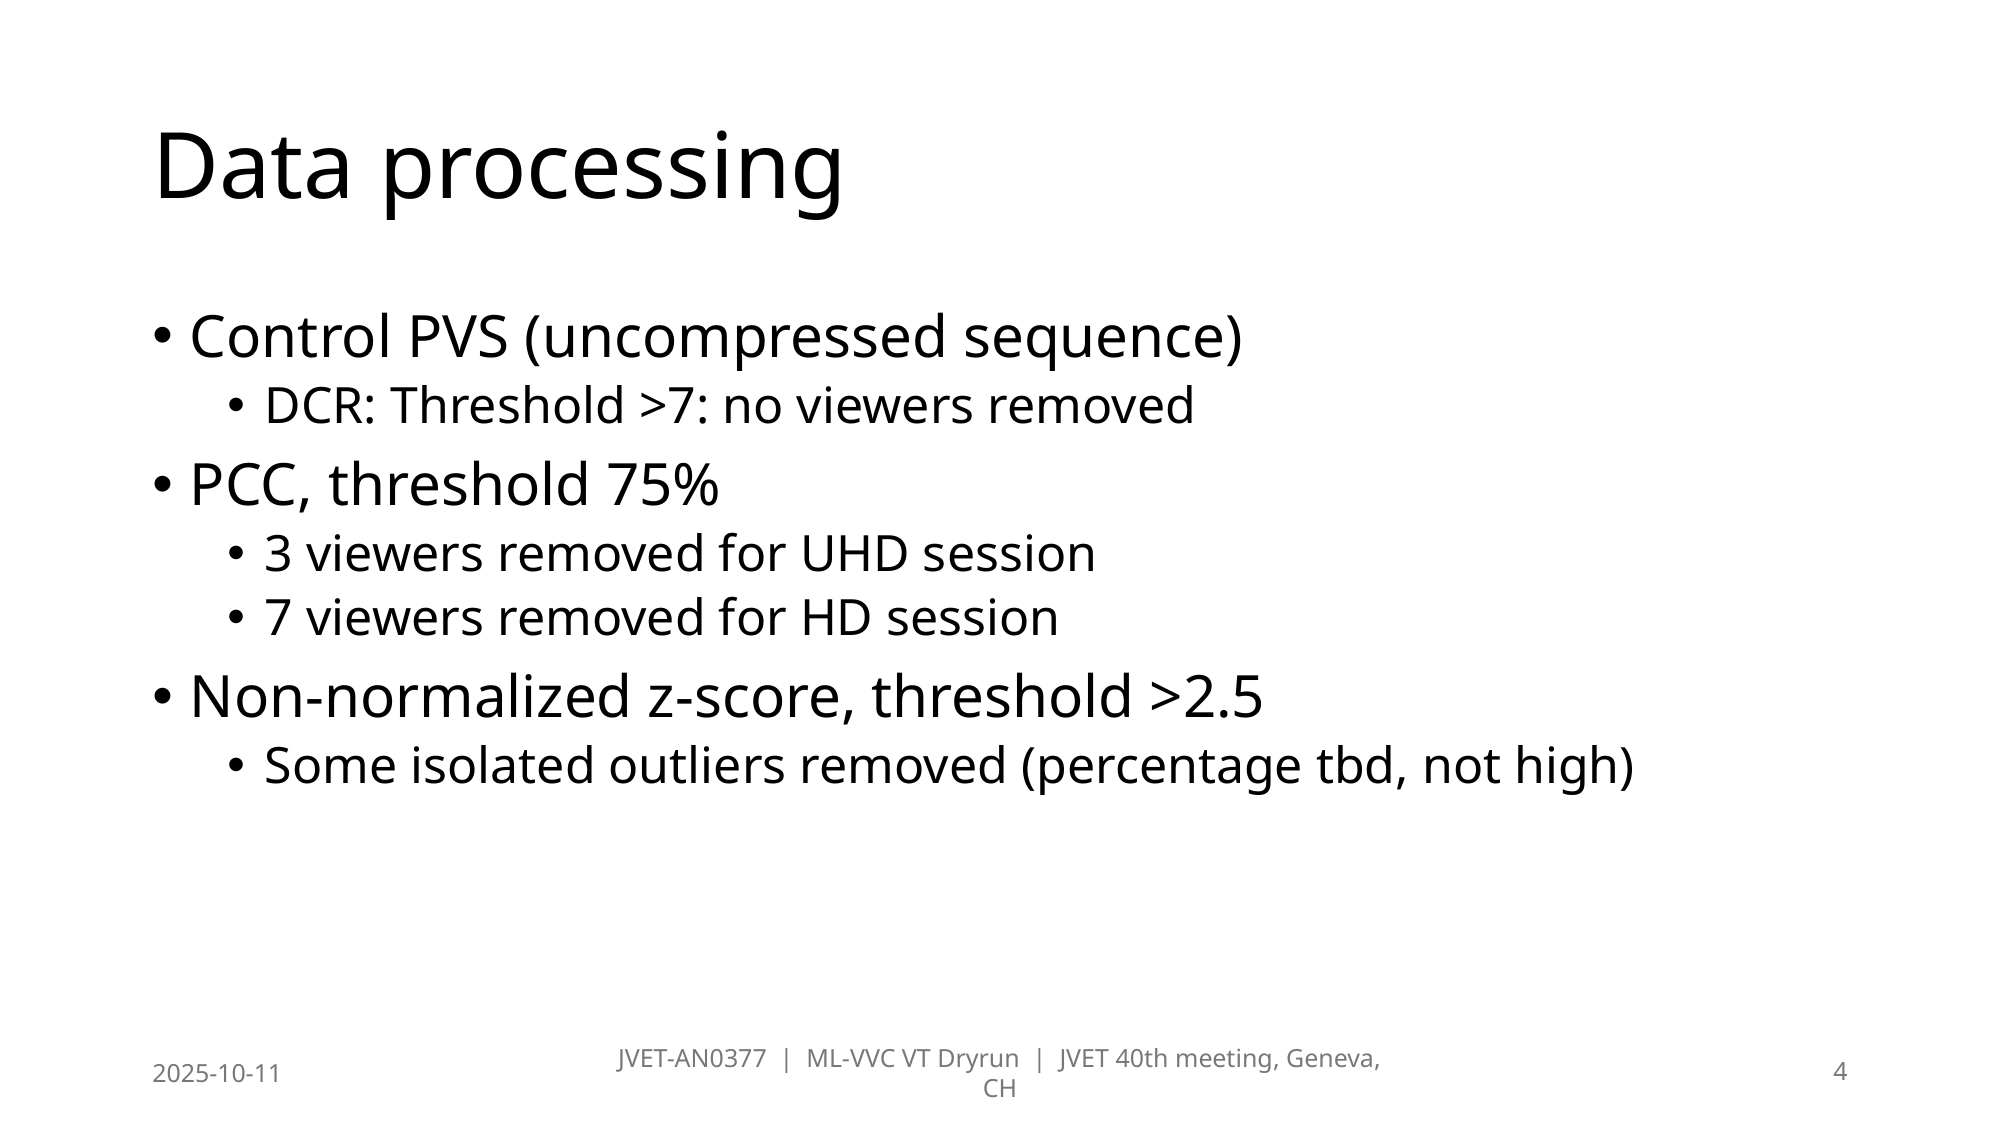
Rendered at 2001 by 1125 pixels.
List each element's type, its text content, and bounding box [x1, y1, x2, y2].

slide_number 4 [1412, 1042, 1863, 1103]
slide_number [137, 1042, 587, 1103]
footer JVET-AN0377 | ML-VVC VT Dryrun | JVET 40th meeting, Geneva, CH [587, 1042, 1412, 1103]
list Control PVS (uncompressed sequence) DCR: Threshold >7: no viewers removed PCC, threshold 75% 3 viewers removed for UHD session 7 viewers removed for HD session Non-normalized z-score, threshold >2.5 Some isolated outliers removed (percentage tbd, not high) [137, 299, 1863, 1014]
title Data processing [137, 59, 1863, 278]
